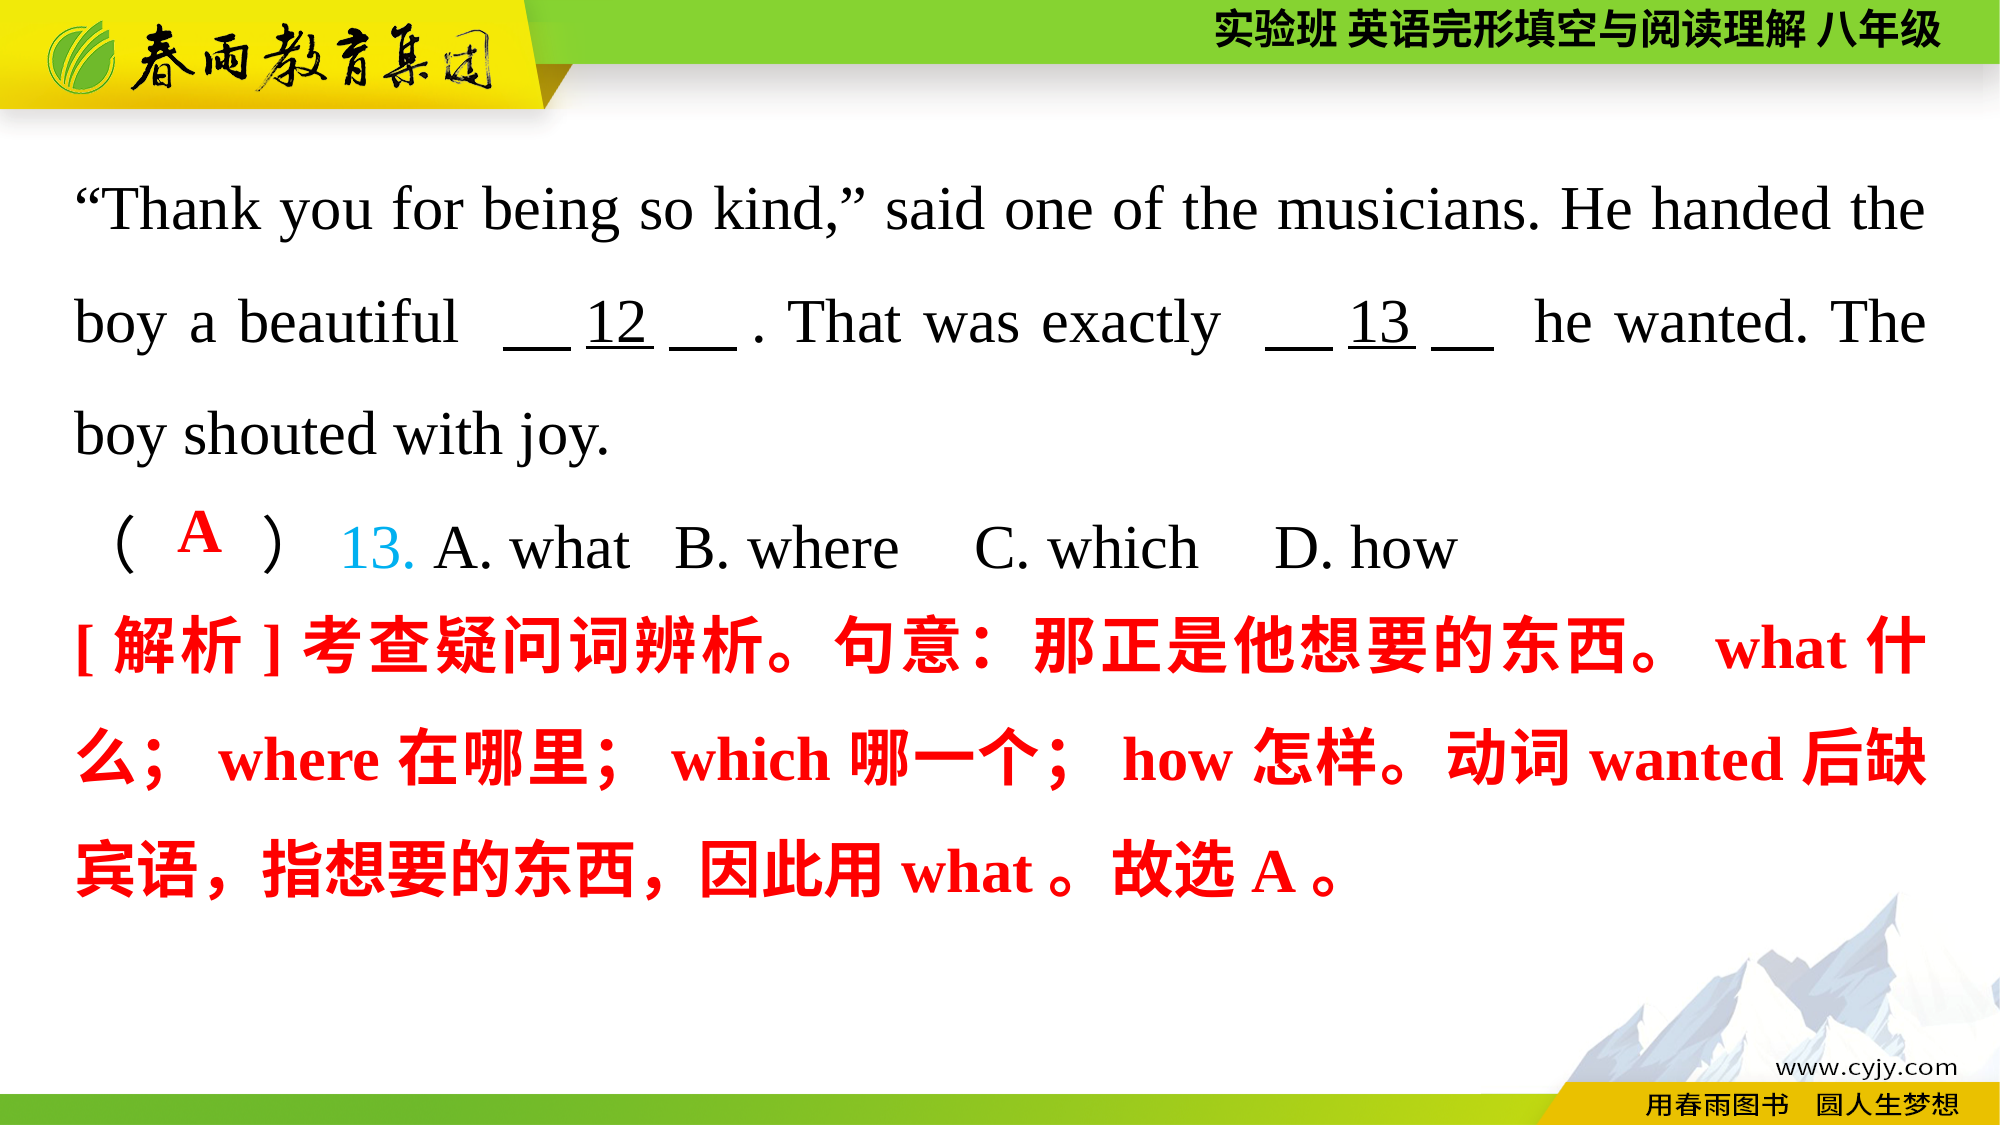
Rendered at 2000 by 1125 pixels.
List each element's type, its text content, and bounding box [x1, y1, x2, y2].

picture [0, 0, 2000, 1125]
text_box A [162, 482, 238, 560]
list “Thank you for being so kind,” said one of the musicians. He handed the boy a beautiful 12 . That was exactly 13 he wanted. The boy shouted with joy. [59, 122, 1944, 460]
text_box （ ）13. A. what B. where C. which D. how [59, 460, 1944, 560]
text_box [解析]考查疑问词辨析。句意：那正是他想要的东西。what什么；where在哪里；which哪一个；how怎样。动词wanted后缺宾语，指想要的东西，因此用what。故选A。 [59, 560, 1944, 913]
